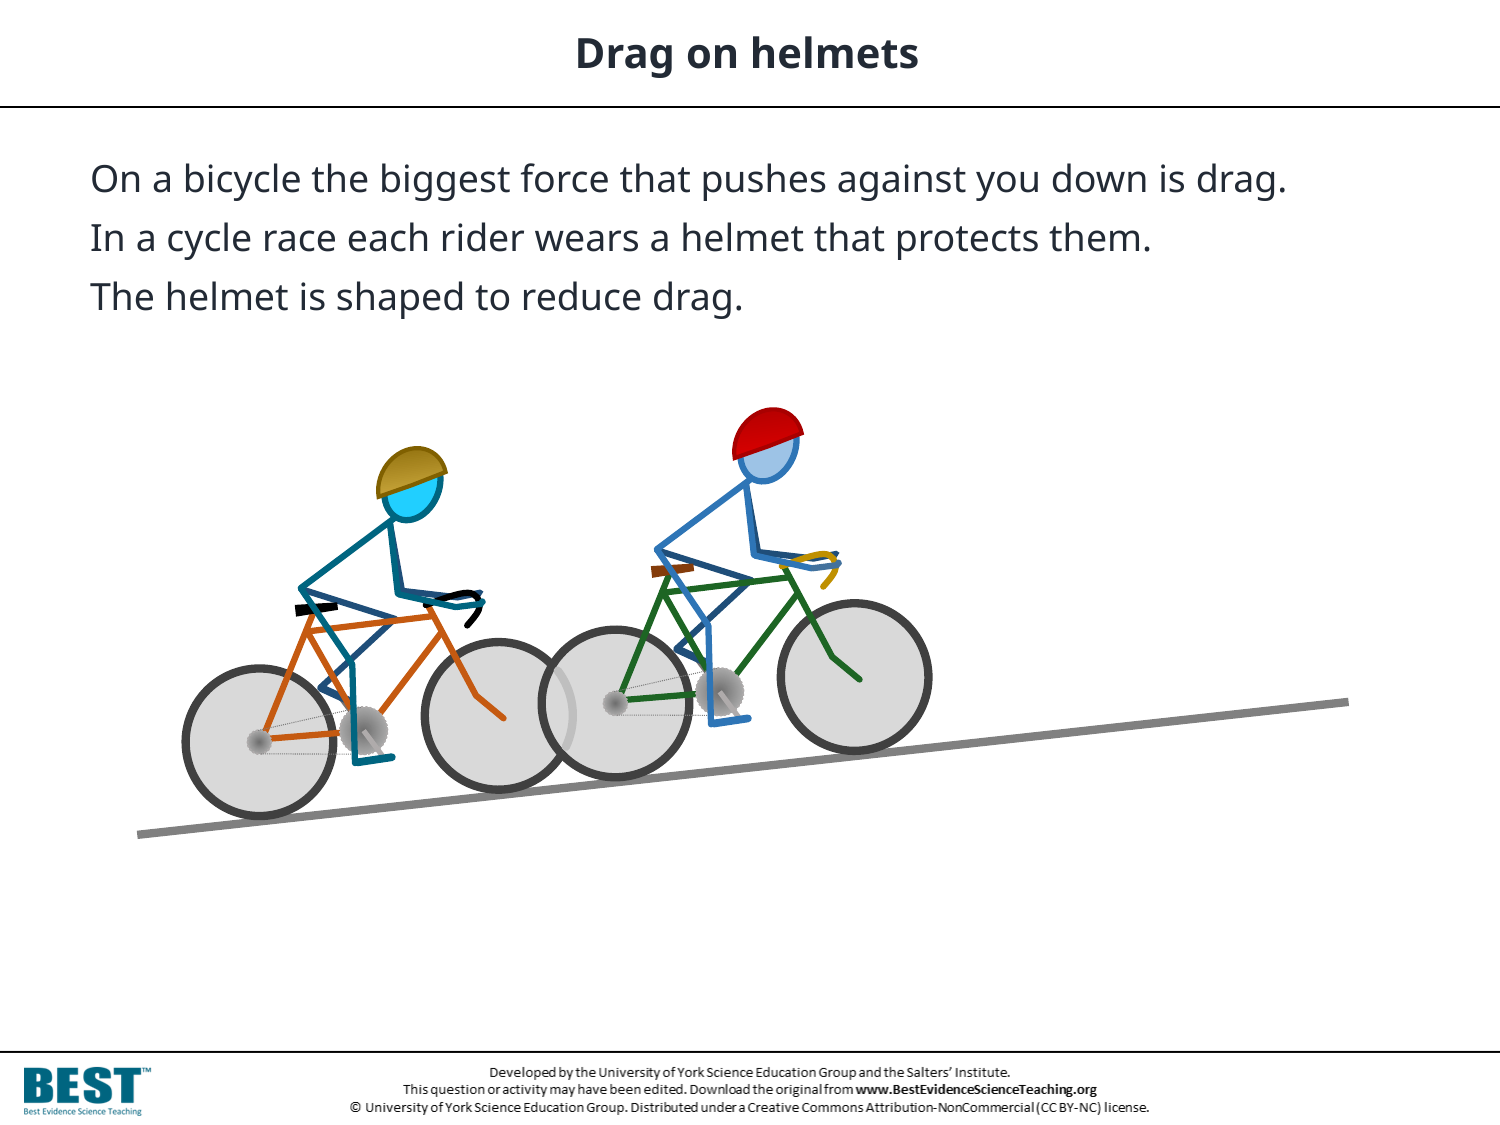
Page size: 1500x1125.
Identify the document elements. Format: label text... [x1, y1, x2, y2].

text_box Drag on helmets [23, 4, 1471, 99]
picture [0, 106, 1500, 1125]
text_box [137, 413, 1349, 835]
